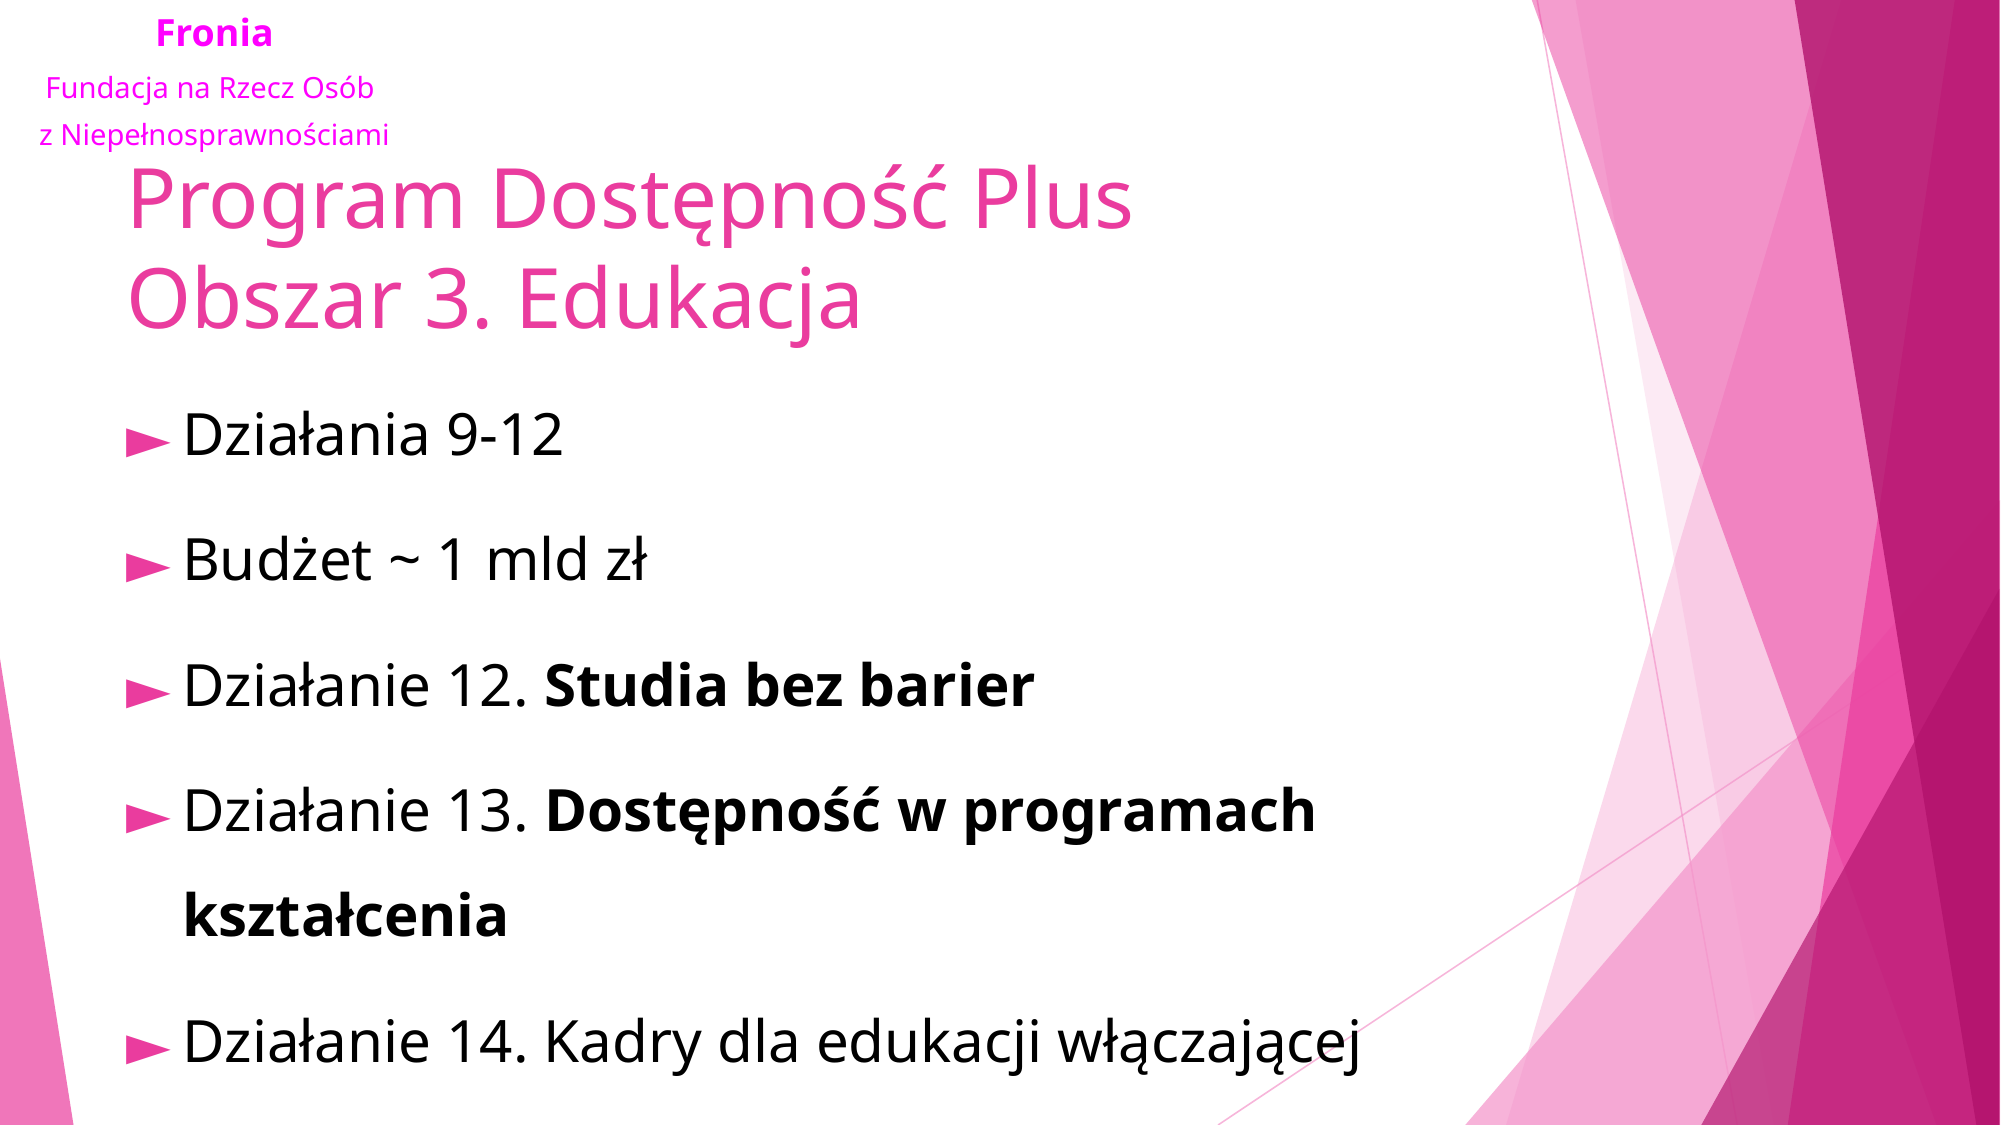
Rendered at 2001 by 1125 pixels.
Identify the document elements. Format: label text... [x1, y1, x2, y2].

list Działania 9-12 Budżet ~ 1 mld zł Działanie 12. Studia bez barier Działanie 13. Dostępność w programach kształcenia Działanie 14. Kadry dla edukacji włączającej [111, 354, 1531, 1125]
title Program Dostępność Plus Obszar 3. Edukacja [111, 136, 1564, 354]
